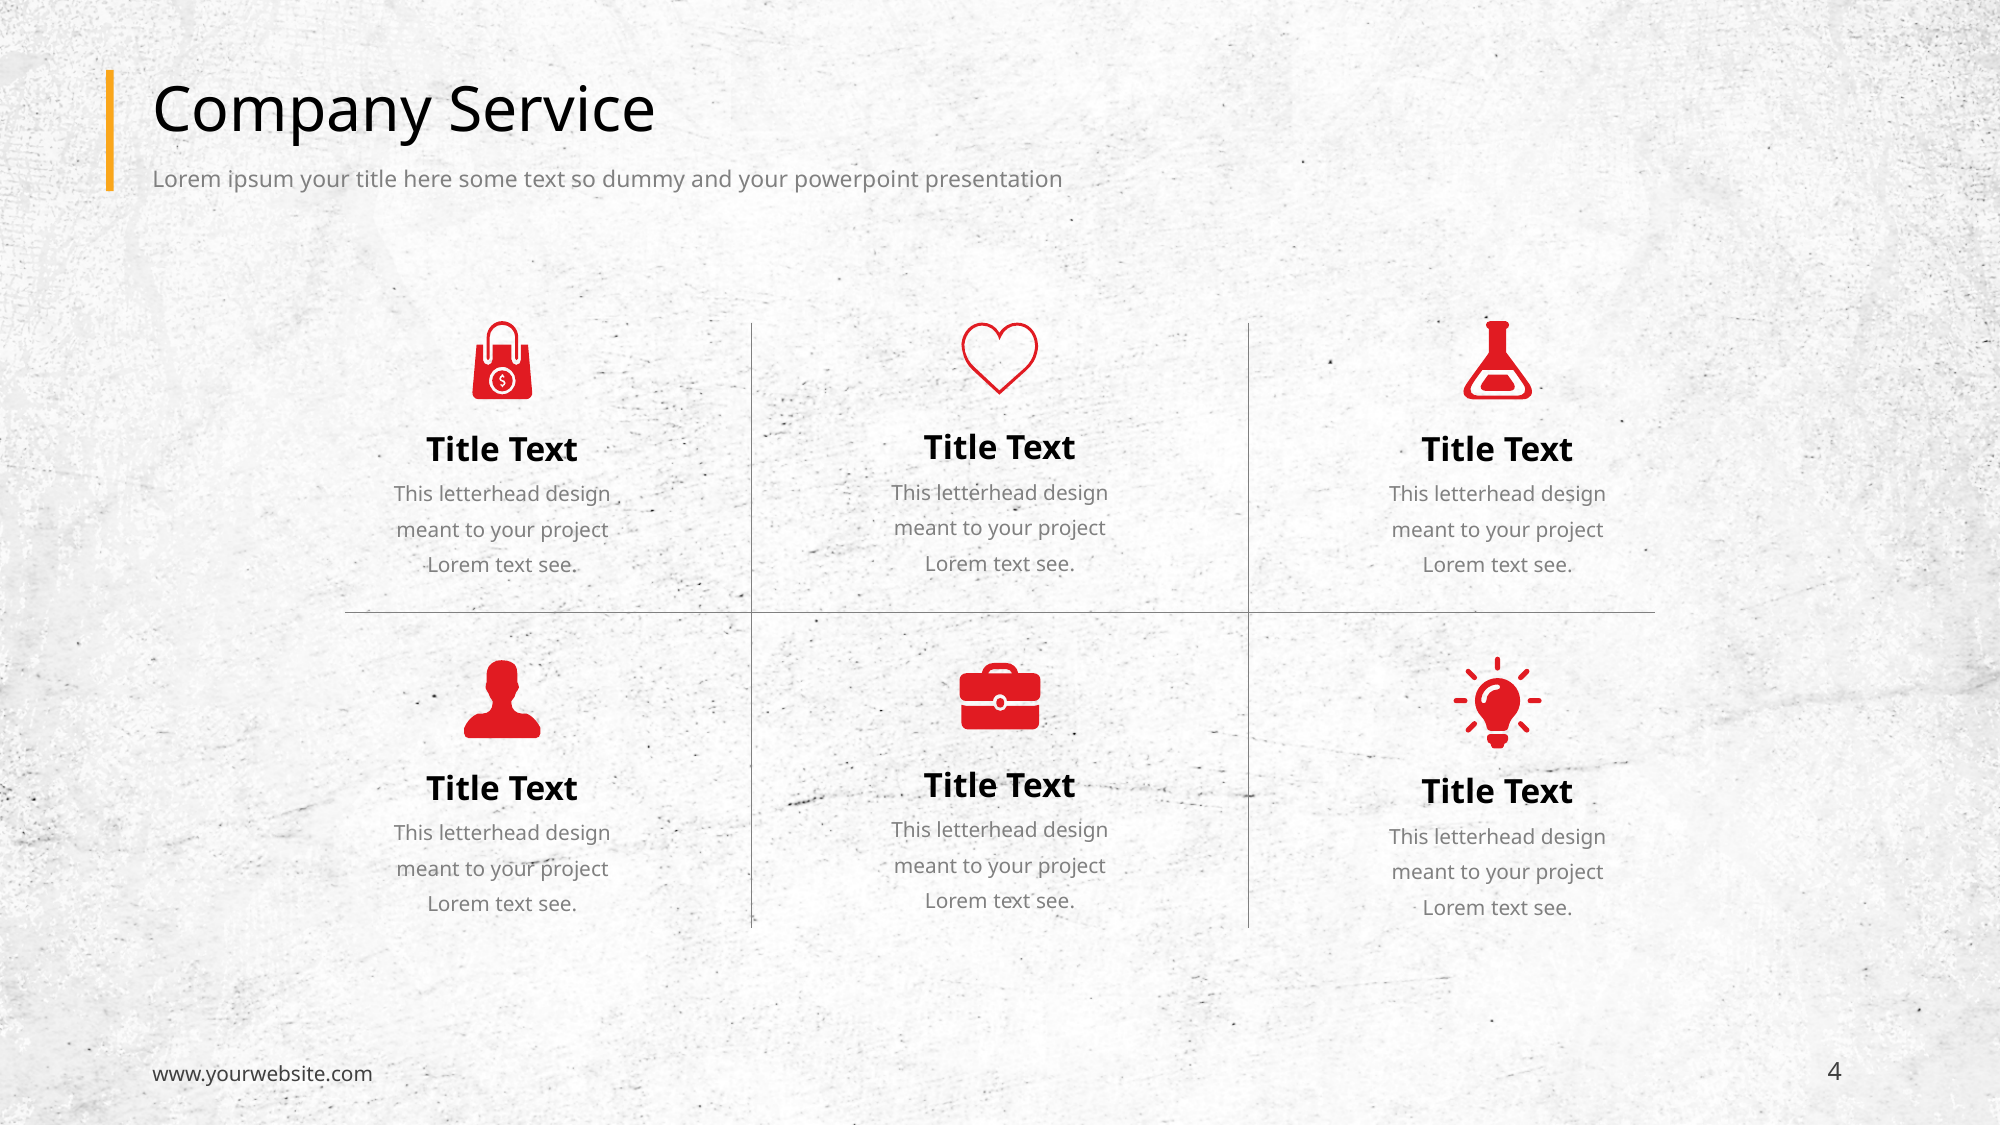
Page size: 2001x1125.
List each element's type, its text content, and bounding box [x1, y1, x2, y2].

footer www.yourwebsite.com [137, 1042, 462, 1103]
title Company Service [137, 55, 1863, 160]
list Lorem ipsum your title here some text so dummy and your powerpoint presentation [137, 160, 1863, 207]
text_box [345, 321, 660, 586]
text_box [345, 660, 660, 925]
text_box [843, 662, 1157, 922]
picture [0, 0, 2000, 1125]
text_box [1340, 656, 1655, 928]
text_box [1340, 321, 1655, 586]
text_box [843, 322, 1157, 585]
text_box [105, 69, 115, 192]
slide_number 4 [1797, 1039, 1872, 1106]
